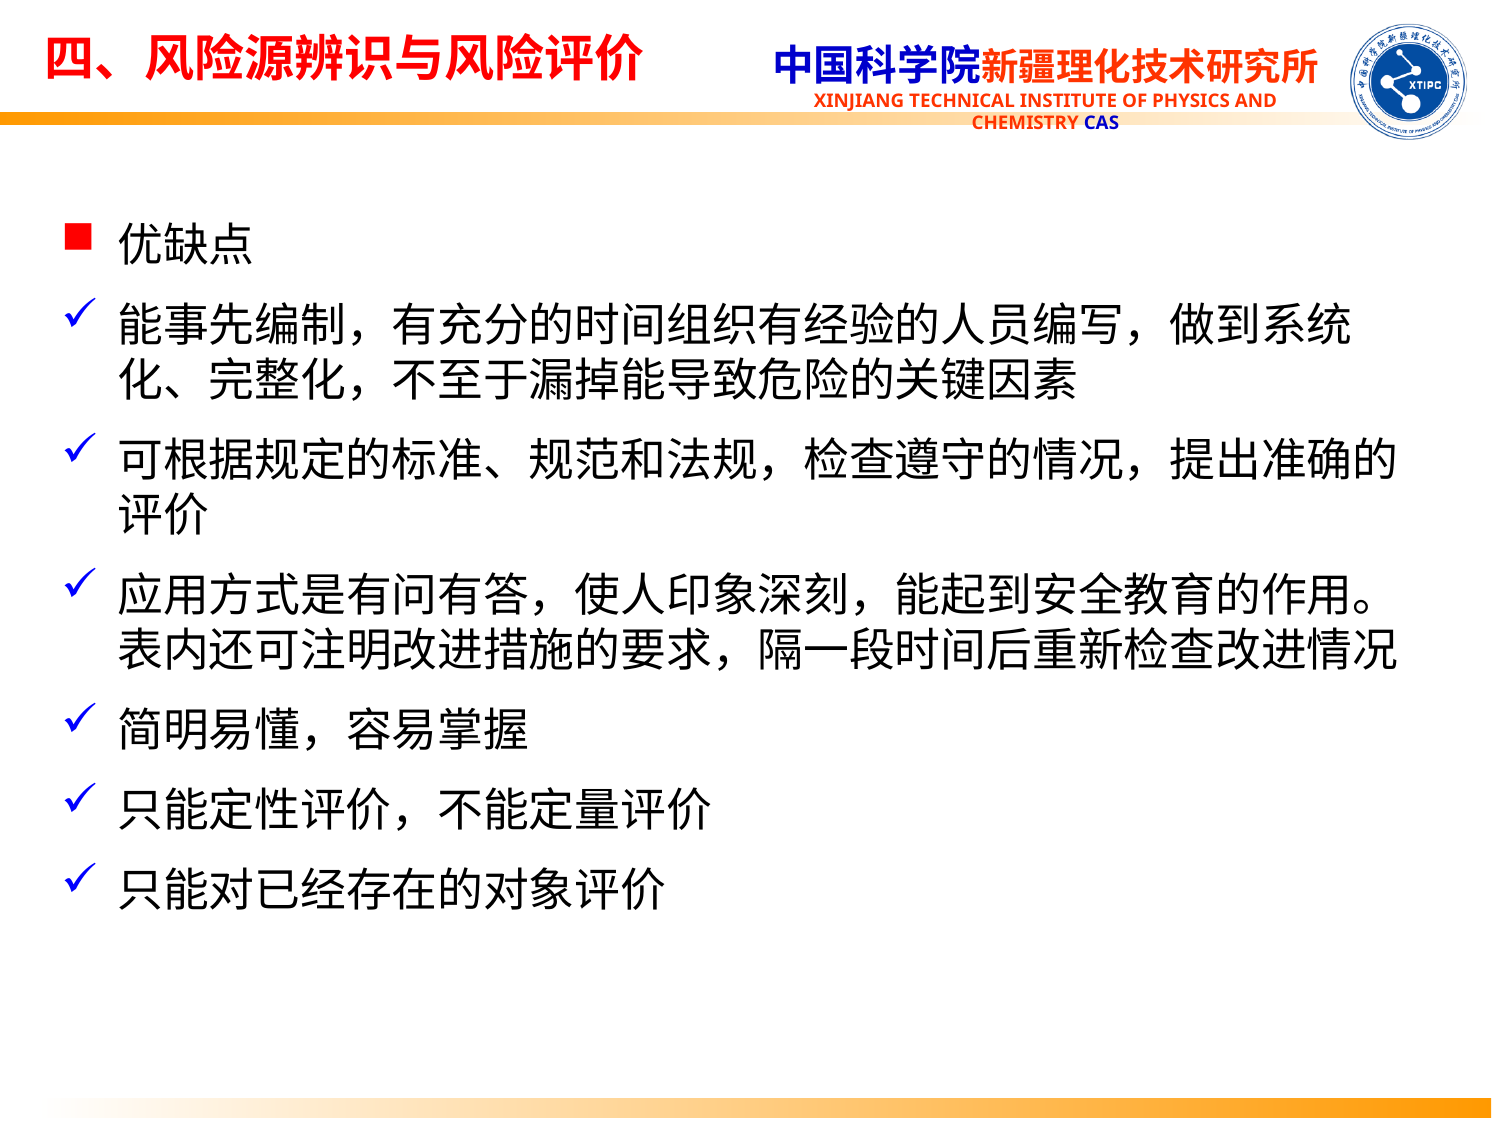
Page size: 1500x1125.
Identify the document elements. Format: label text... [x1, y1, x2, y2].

list 优缺点 能事先编制，有充分的时间组织有经验的人员编写，做到系统化、完整化，不至于漏掉能导致危险的关键因素 可根据规定的标准、规范和法规，检查遵守的情况，提出准确的评价 应用方式是有问有答，使人印象深刻，能起到安全教育的作用。表内还可注明改进措施的要求，隔一段时间后重新检查改进情况 简明易懂，容易掌握 只能定性评价，不能定量评价 只能对已经存在的对象评价 [46, 208, 1454, 951]
picture [1342, 16, 1474, 147]
text_box 四、风险源辨识与风险评价 [29, 19, 833, 102]
